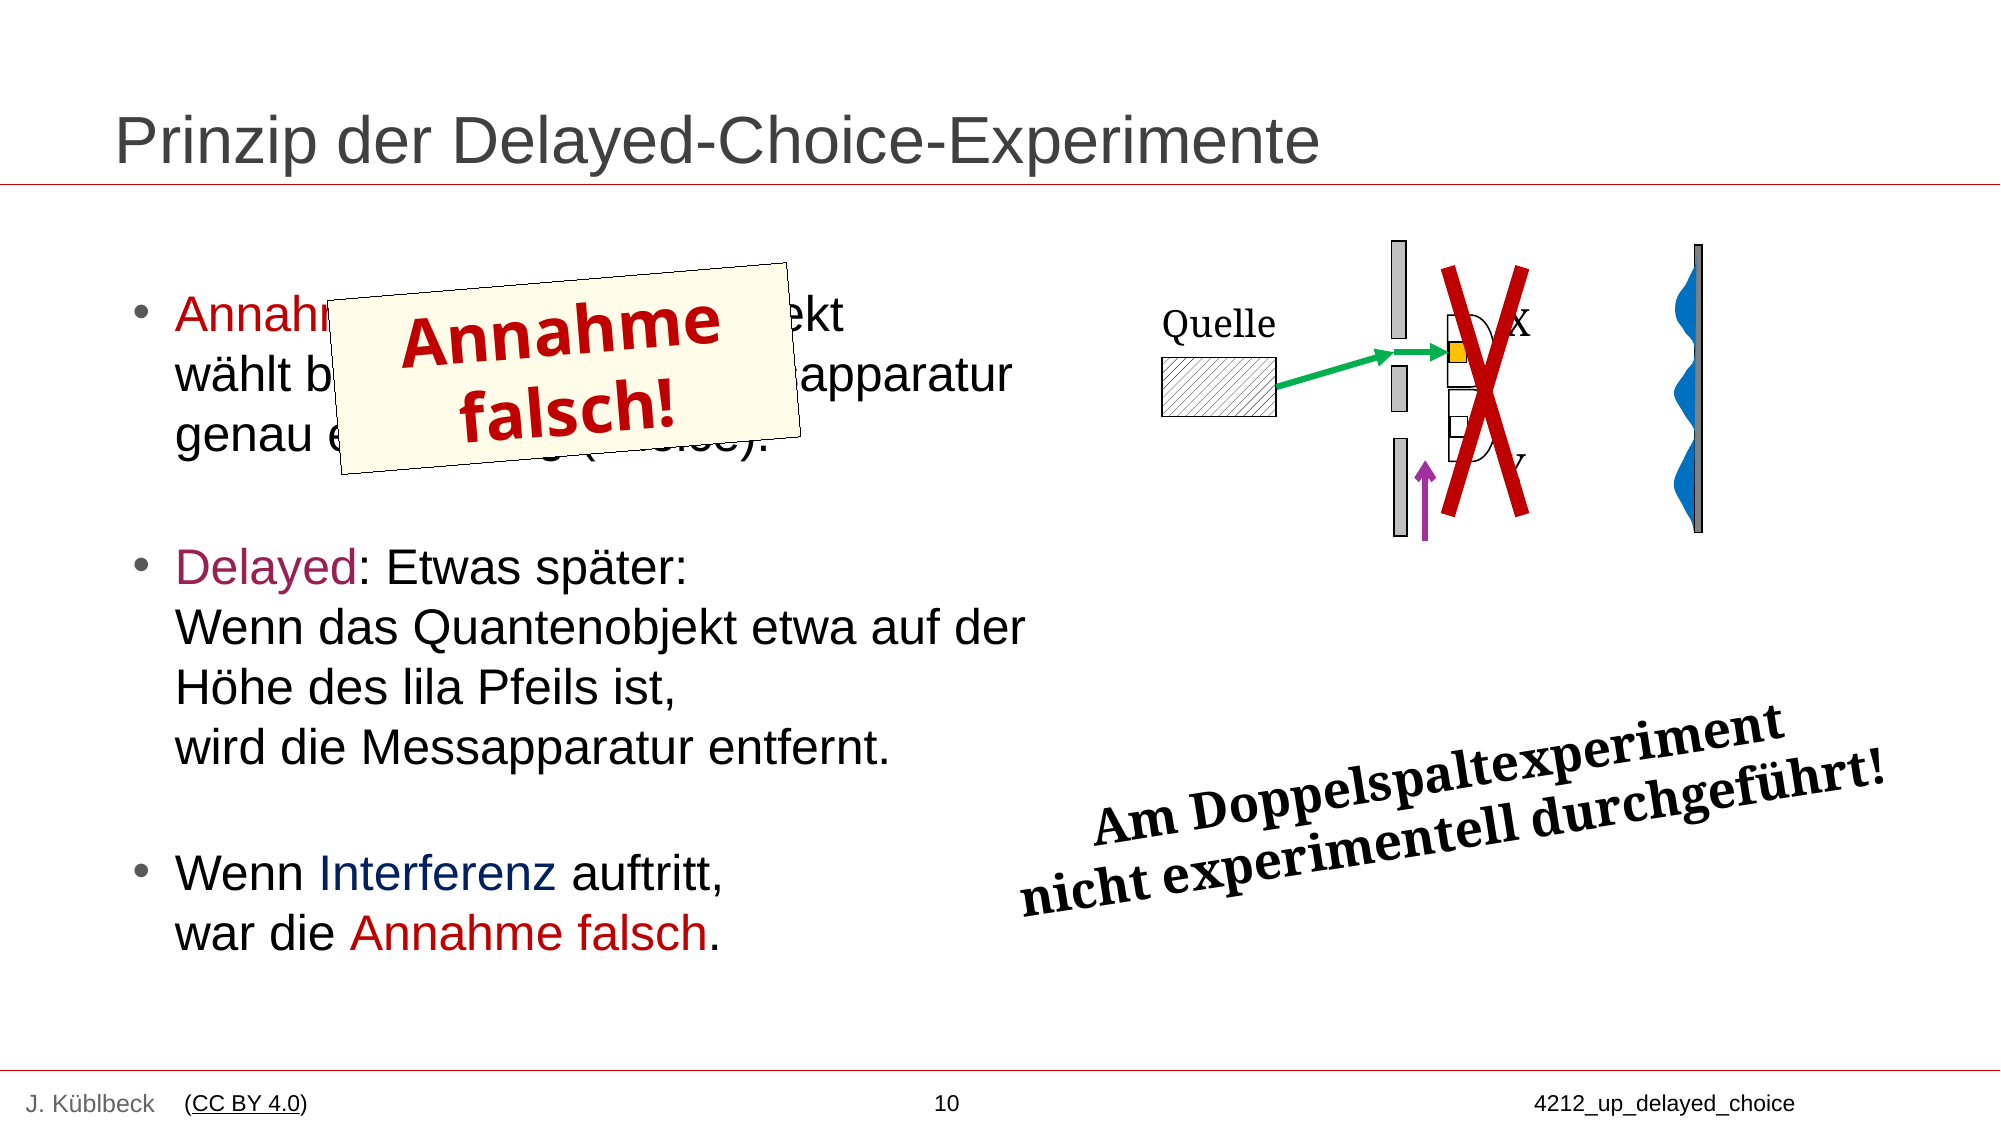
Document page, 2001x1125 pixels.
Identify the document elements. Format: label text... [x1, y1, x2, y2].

text_box Annahme falsch! [327, 262, 801, 475]
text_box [1153, 240, 1703, 537]
text_box Am Doppelspaltexperiment nicht experimentell durchgeführt! [1100, 663, 1907, 924]
list Annahme: Das Quantenobjekt wählt bei vorhandener Messapparatur genau einen Weg (choice). Delayed: Etwas später: Wenn das Quantenobjekt etwa auf der Höhe des lila Pfeils ist, wird die Messapparatur entfernt. Wenn Interferenz auftritt, war die Annahme falsch. [99, 208, 1100, 1035]
title Prinzip der Delayed-Choice-Experimente [99, 90, 1900, 185]
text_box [1276, 351, 1395, 388]
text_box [1447, 266, 1523, 516]
